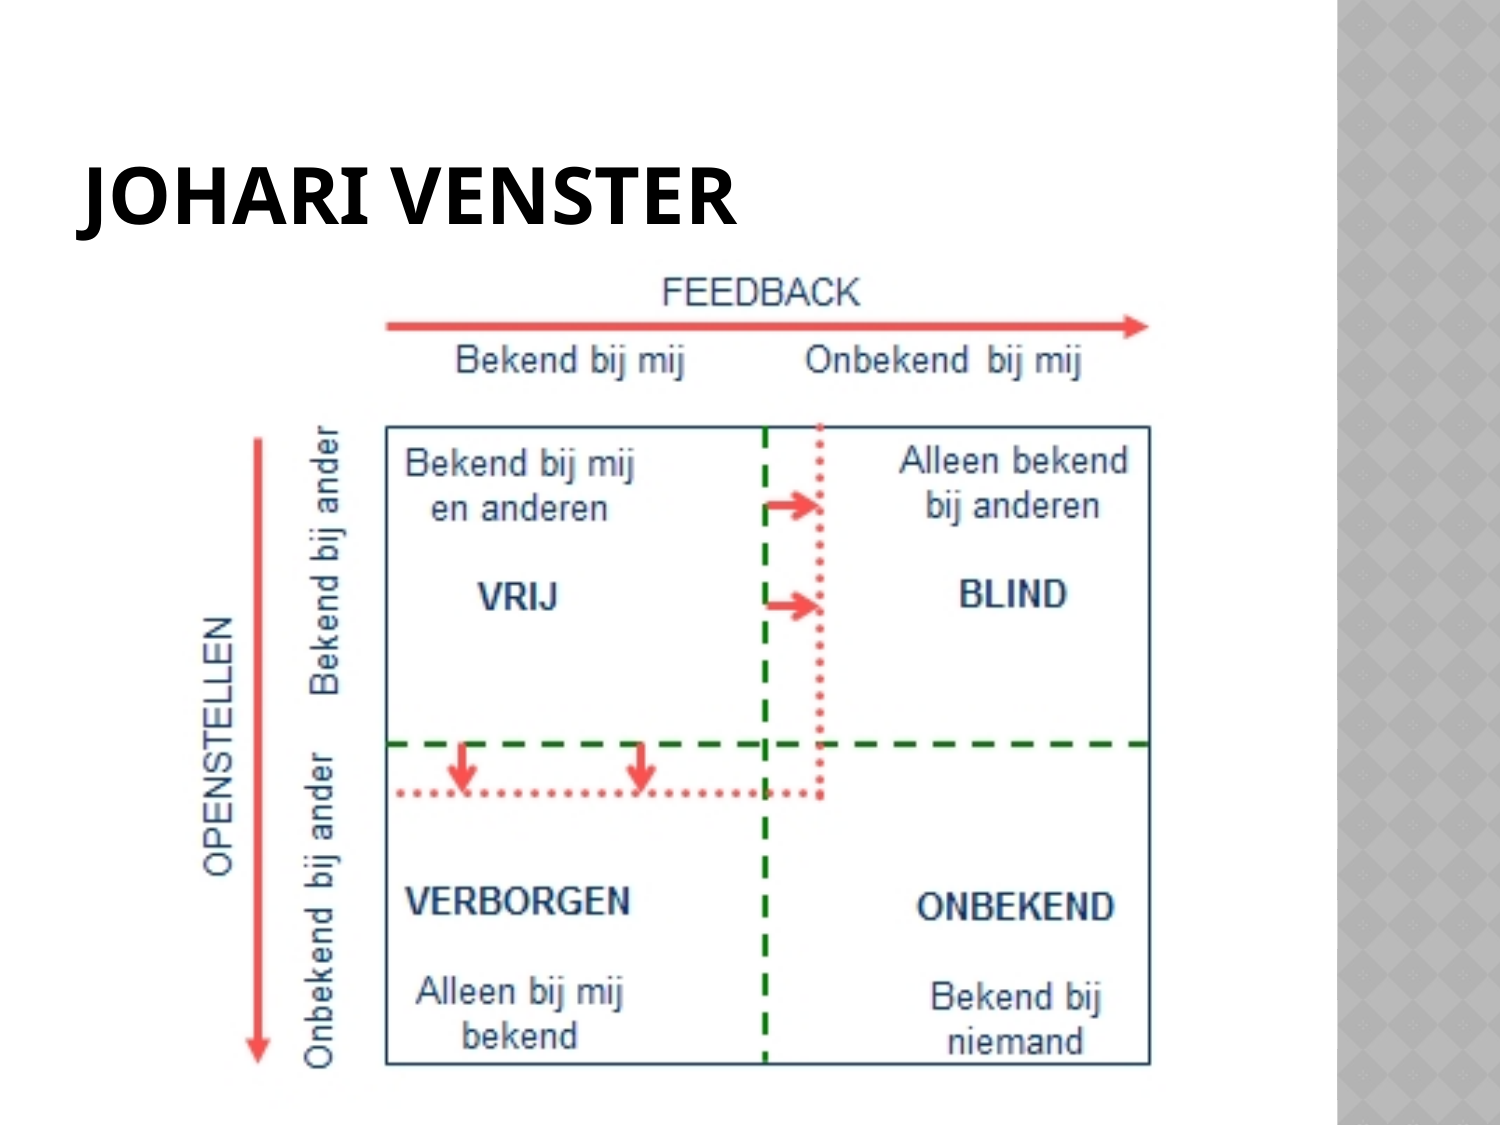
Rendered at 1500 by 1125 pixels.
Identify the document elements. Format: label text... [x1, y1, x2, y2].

picture [182, 259, 1177, 1125]
title Johari venster [75, 52, 1263, 240]
